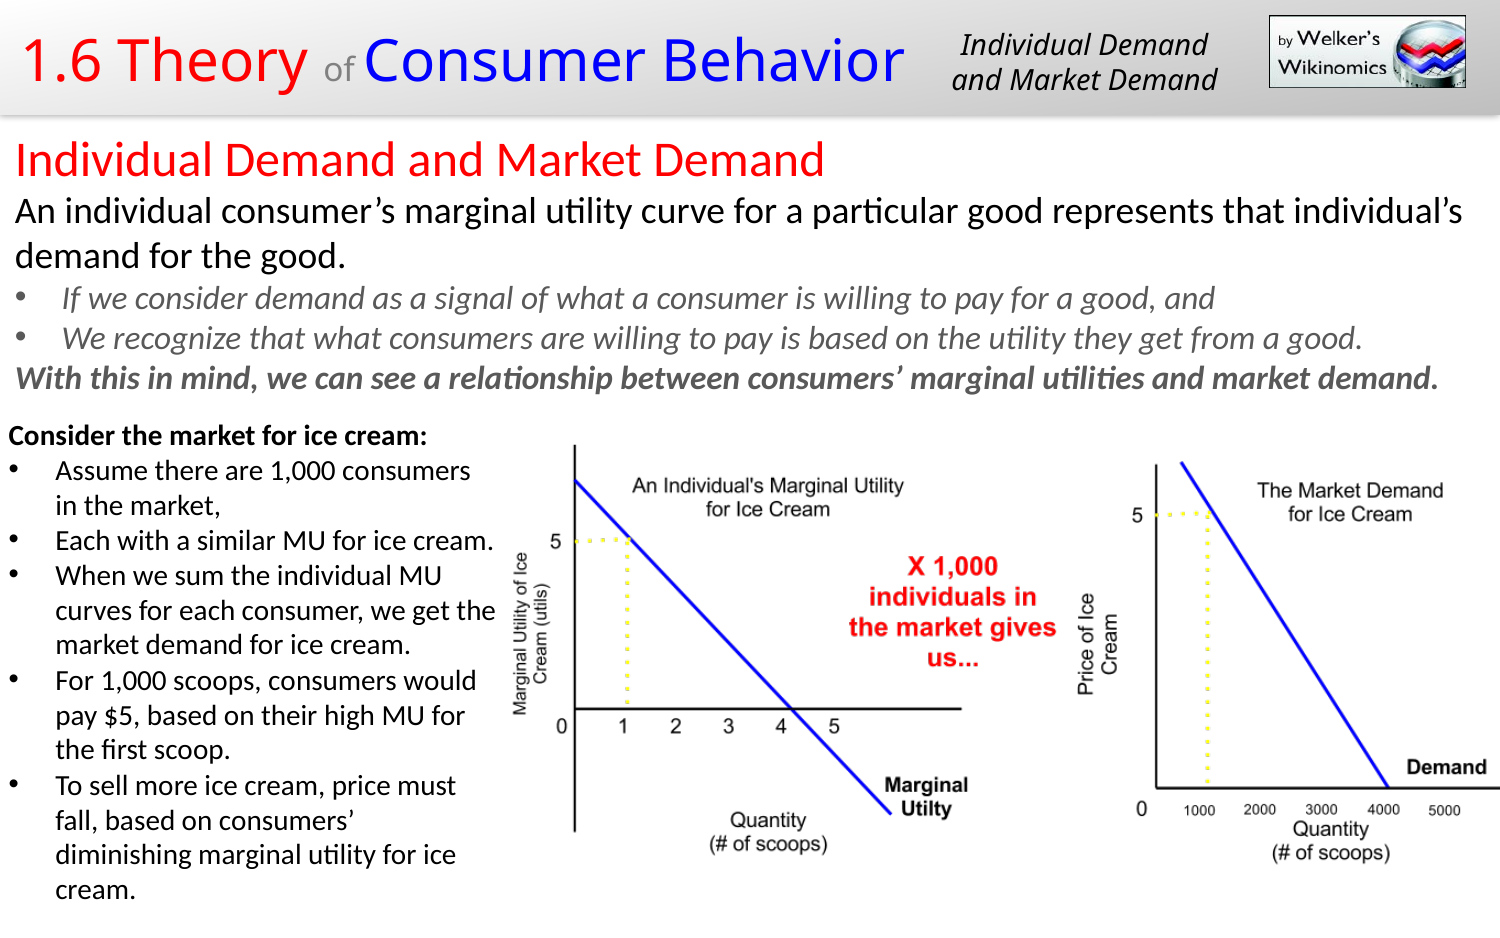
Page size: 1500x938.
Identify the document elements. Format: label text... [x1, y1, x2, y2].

picture [487, 436, 1500, 869]
text_box Consider the market for ice cream: Assume there are 1,000 consumers in the market, Each with a similar MU for ice cream. When we sum the individual MU curves for each consumer, we get the market demand for ice cream. For 1,000 scoops, consumers would pay $5, based on their high MU for the first scoop. To sell more ice cream, price must fall, based on consumers’ diminishing marginal utility for ice cream. [0, 408, 513, 913]
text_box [0, 0, 1500, 115]
text_box Individual Demand and Market Demand An individual consumer’s marginal utility curve for a particular good represents that individual’s demand for the good. If we consider demand as a signal of what a consumer is willing to pay for a good, and We recognize that what consumers are willing to pay is based on the utility they get from a good. With this in mind, we can see a relationship between consumers’ marginal utilities and market demand. [0, 123, 1500, 404]
